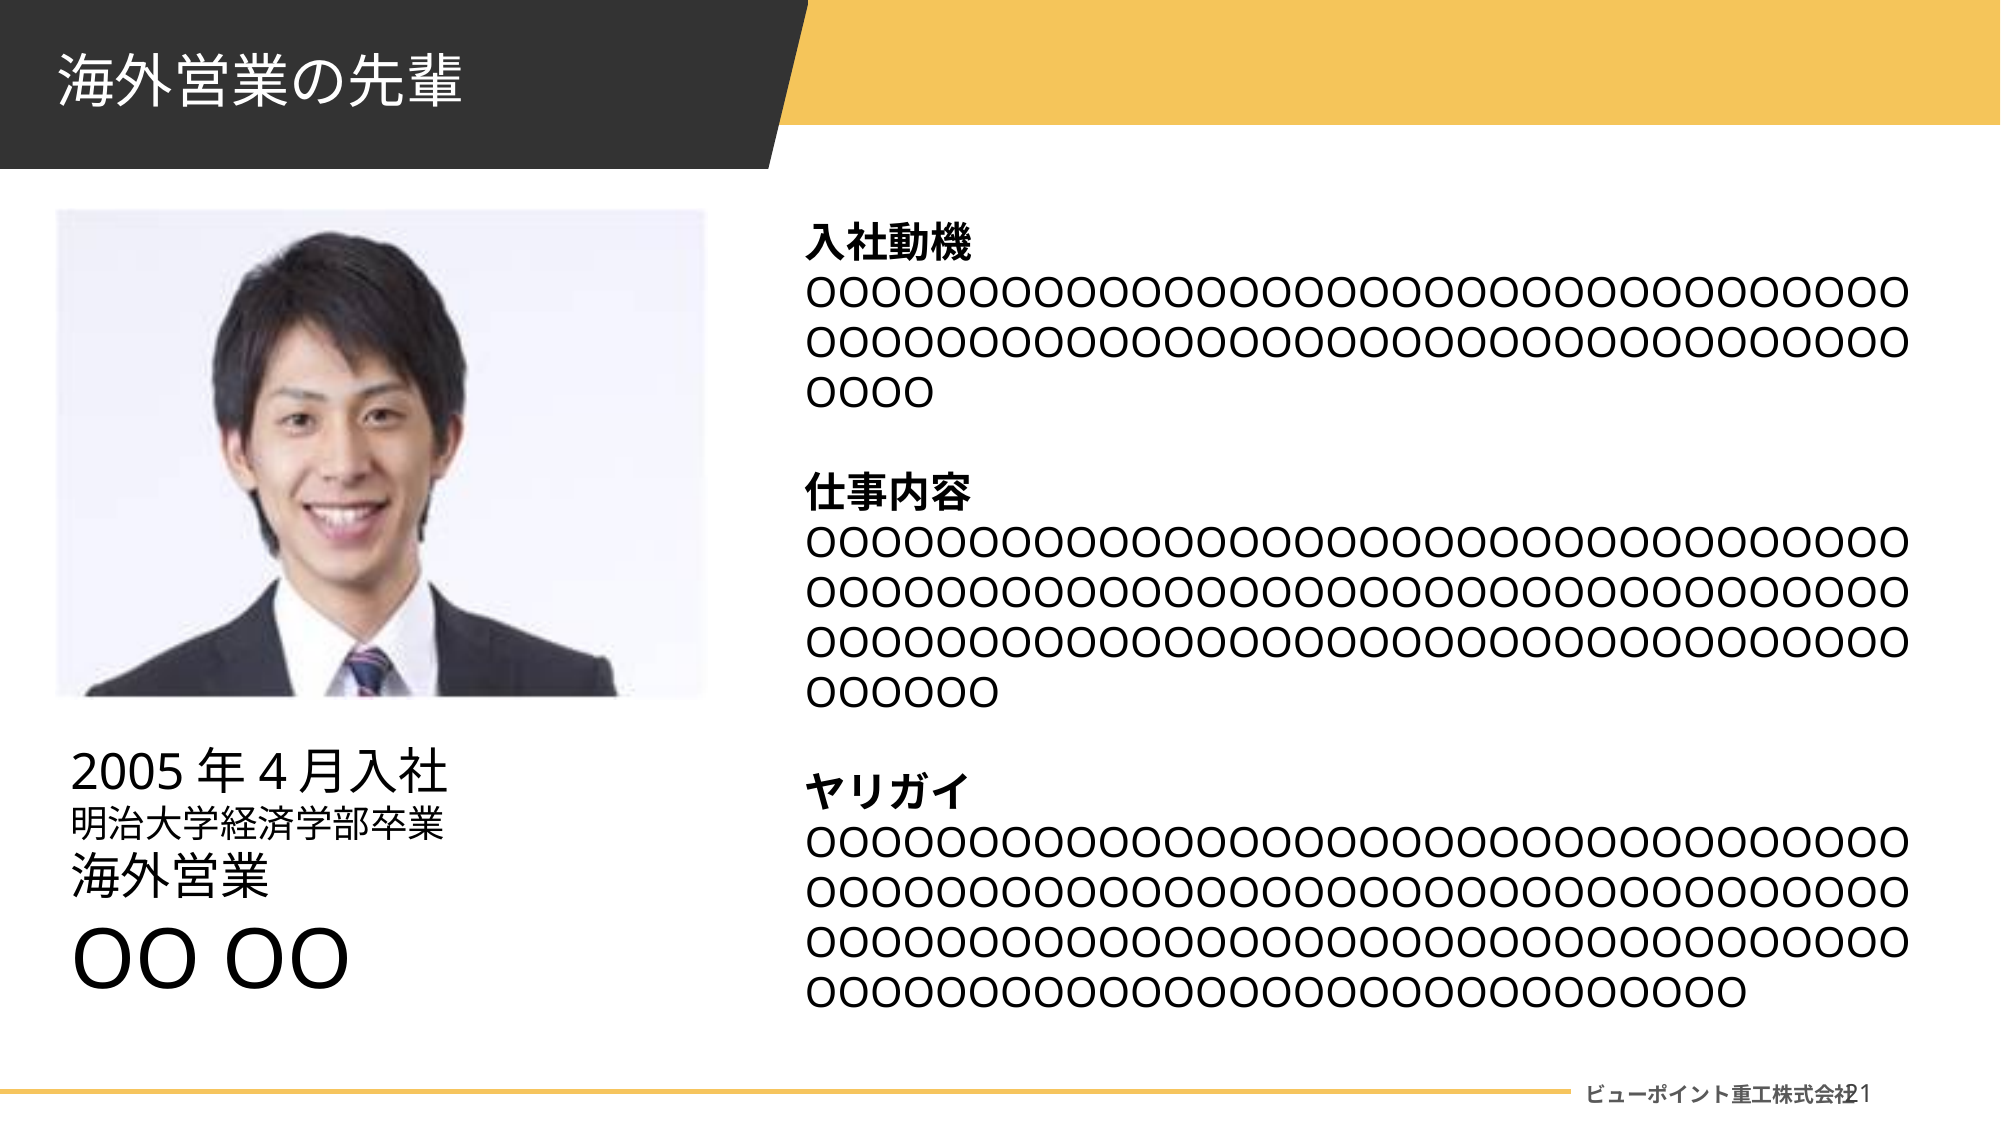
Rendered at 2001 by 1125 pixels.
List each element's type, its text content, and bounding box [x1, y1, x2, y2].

title 海外営業の先輩 [41, 42, 1096, 124]
text_box 2005年4月入社 明治大学経済学部卒業 海外営業 OO OO [55, 732, 464, 1013]
text_box 入社動機 OOOOOOOOOOOOOOOOOOOOOOOOOOOOOOOOOOOOOOOOOOOOOOOOOOOOOOOOOOOOOOOOOOOOOOOO 仕事内容 OOOOOOOOOOOOOOOOOOOOOOOOOOOOOOOOOOOOOOOOOOOOOOOOOOOOOOOOOOOOOOOOOOOOOOOOOOOOOOOOOOOOOOOOOOOOOOOOOOOOOOOOOOOO ヤリガイ OOOOOOOOOOOOOOOOOOOOOOOOOOOOOOOOOOOOOOOOOOOOOOOOOOOOOOOOOOOOOOOOOOOOOOOOOOOOOOOOOOOOOOOOOOOOOOOOOOOOOOOOOOOOOOOOOOOOOOOOOOOOOOOOOOO [790, 208, 1935, 1024]
picture [55, 208, 708, 700]
